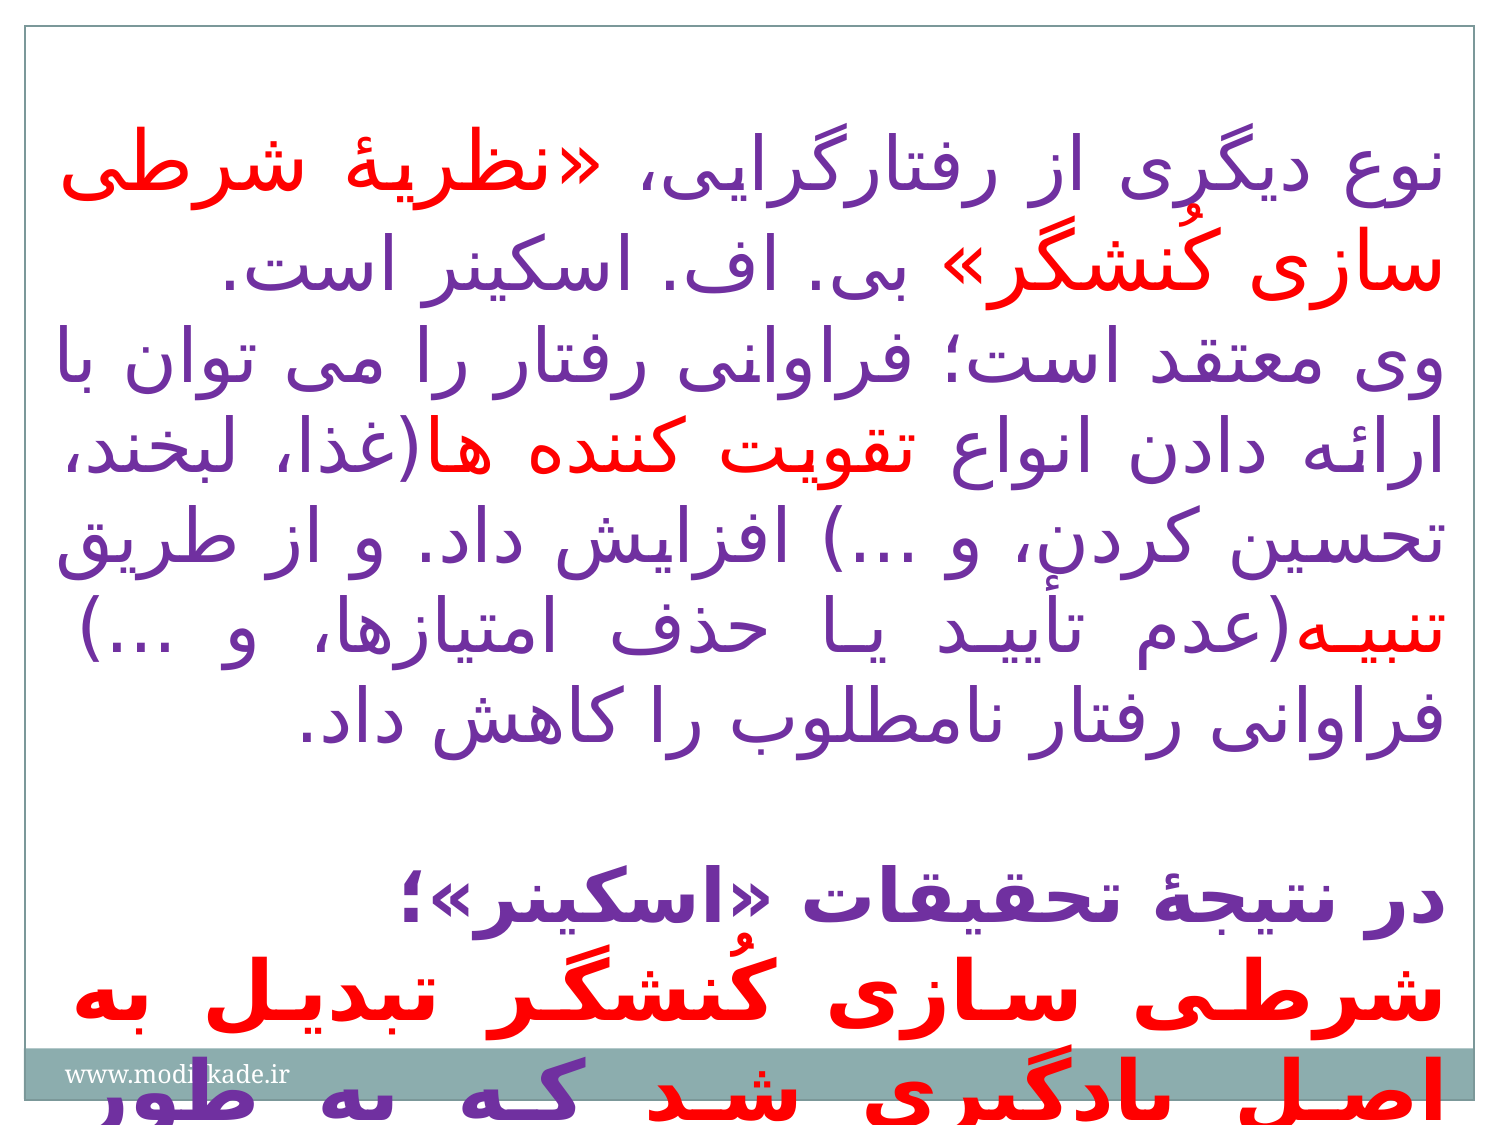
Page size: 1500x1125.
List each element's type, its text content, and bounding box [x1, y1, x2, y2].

text_box نوع دیگری از رفتارگرایی، «نظریۀ شرطی سازی کُنشگر» بی. اف. اسکینر است. وی معتقد است؛ فراوانی رفتار را می توان با ارائه دادن انواع تقویت کننده ها(غذا، لبخند، تحسین کردن، و ...) افزایش داد. و از طریق تنبیه(عدم تأیید یا حذف امتیازها، و ...) فراوانی رفتار نامطلوب را کاهش داد. در نتیجۀ تحقیقات «اسکینر»؛ شرطی سازی کُنشگر تبدیل به اصل یادگیری شد که به طور گسترده ای آن را به کار می برند. [37, 99, 1463, 1125]
footer www.modirkade.ir [50, 1051, 638, 1112]
